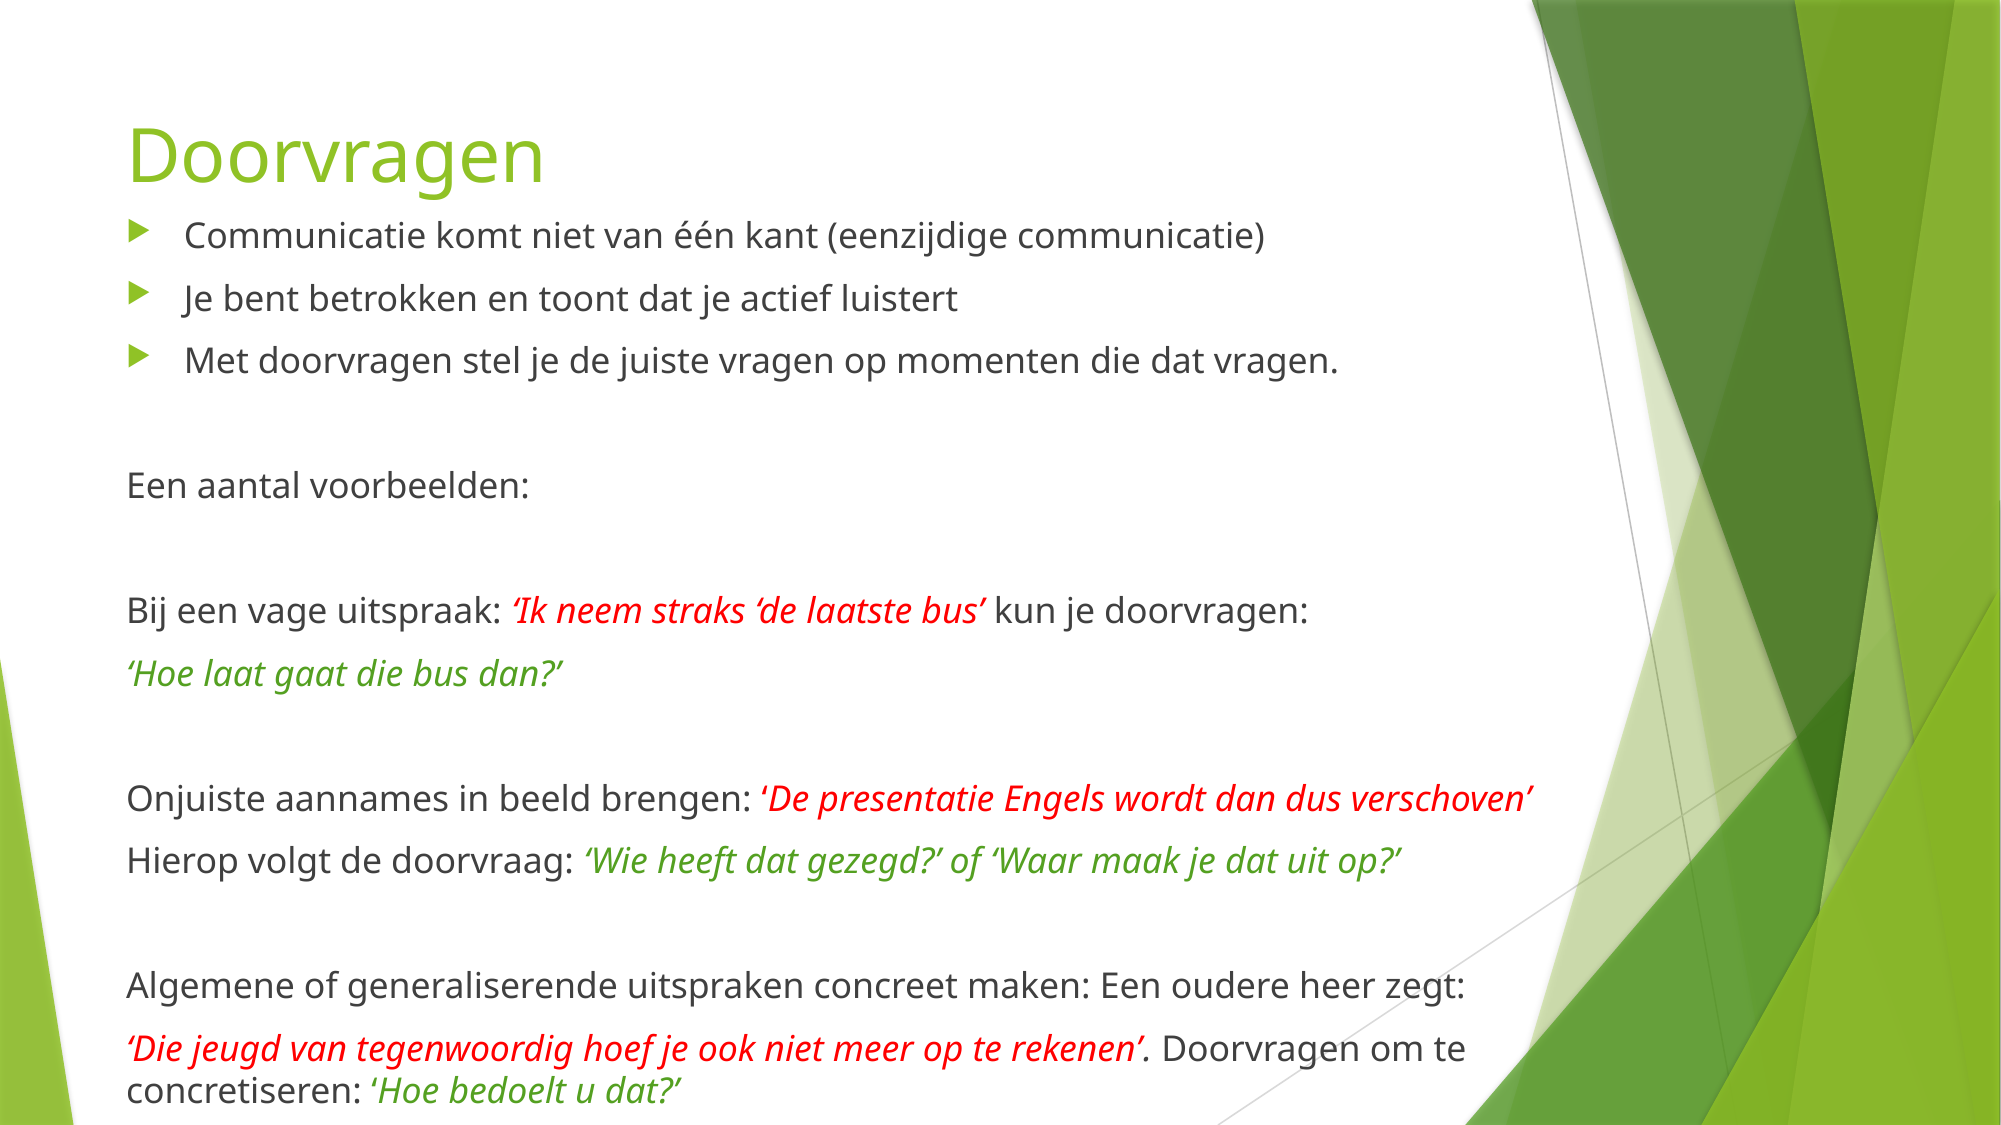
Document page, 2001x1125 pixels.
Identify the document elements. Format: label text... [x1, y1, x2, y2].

title Doorvragen [111, 99, 1522, 205]
list Communicatie komt niet van één kant (eenzijdige communicatie) Je bent betrokken en toont dat je actief luistert Met doorvragen stel je de juiste vragen op momenten die dat vragen. Een aantal voorbeelden: Bij een vage uitspraak: ‘Ik neem straks ‘de laatste bus’ kun je doorvragen: ‘Hoe laat gaat die bus dan?’ Onjuiste aannames in beeld brengen: ‘De presentatie Engels wordt dan dus verschoven’ Hierop volgt de doorvraag: ‘Wie heeft dat gezegd?’ of ‘Waar maak je dat uit op?’ Algemene of generaliserende uitspraken concreet maken: Een oudere heer zegt: ‘Die jeugd van tegenwoordig hoef je ook niet meer op te rekenen’. Doorvragen om te concretiseren: ‘Hoe bedoelt u dat?’ [111, 205, 1725, 1125]
